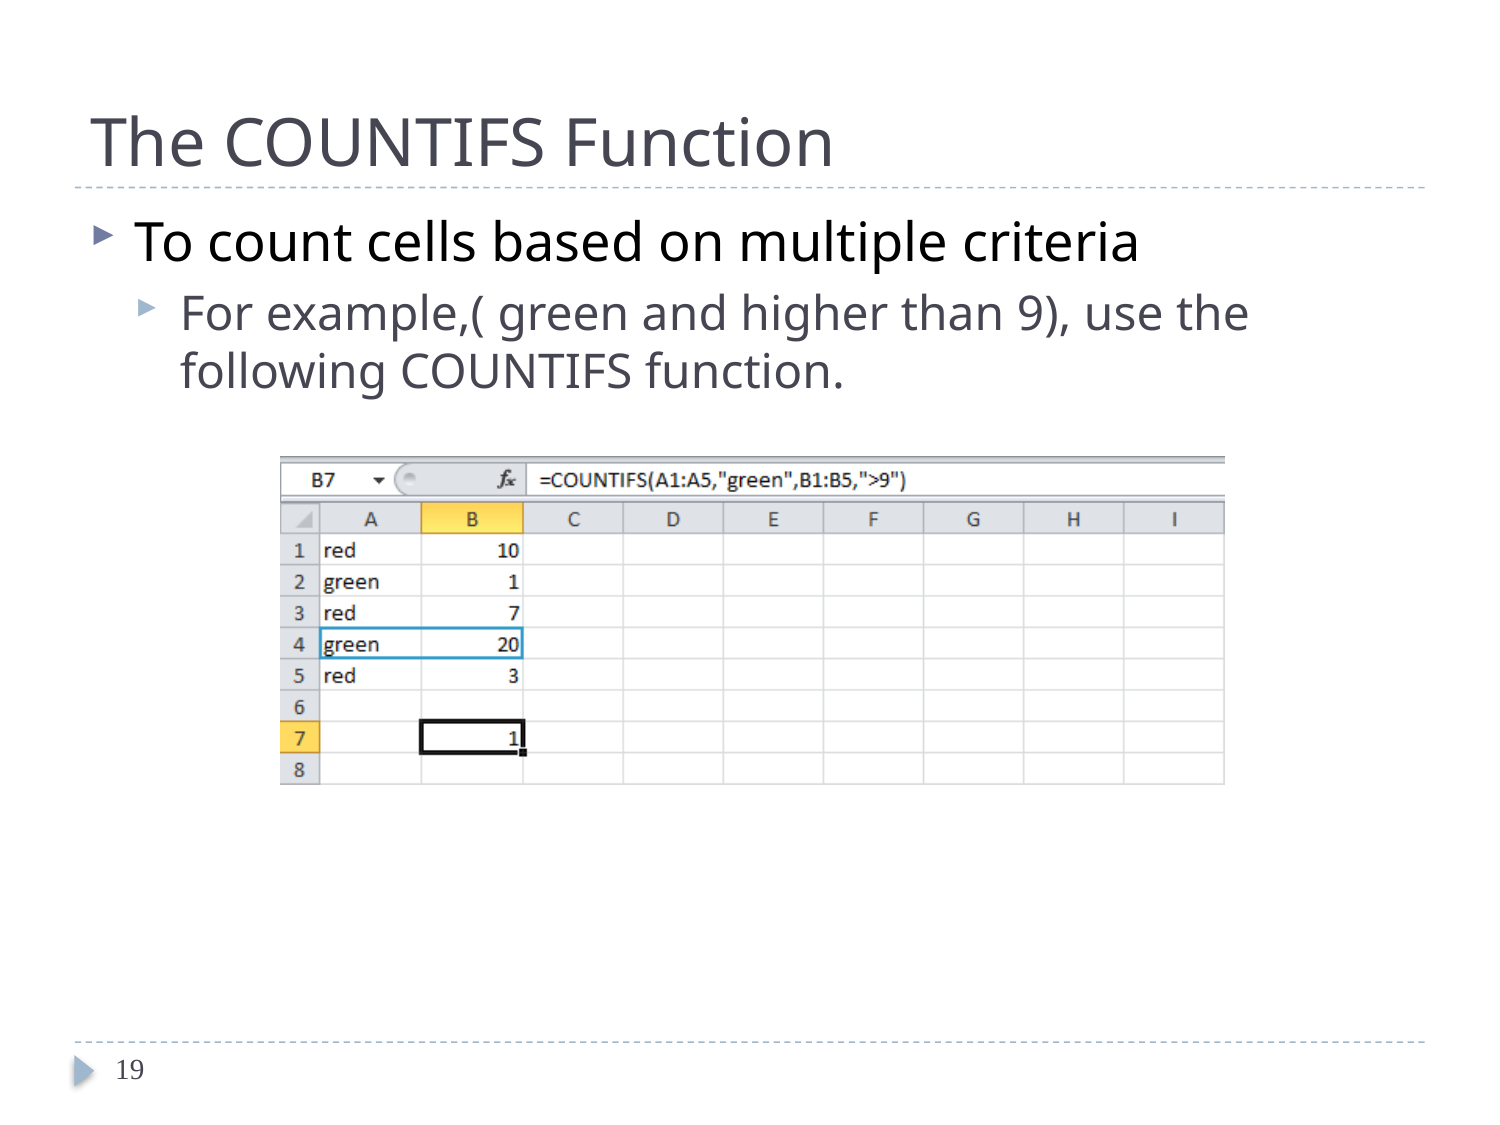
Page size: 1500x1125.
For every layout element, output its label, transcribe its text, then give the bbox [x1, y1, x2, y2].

picture [280, 455, 1225, 785]
title The COUNTIFS Function [74, 24, 1426, 188]
list To count cells based on multiple criteria For example,( green and higher than 9), use the following COUNTIFS function. [74, 199, 1426, 1011]
slide_number 19 [100, 1042, 426, 1103]
